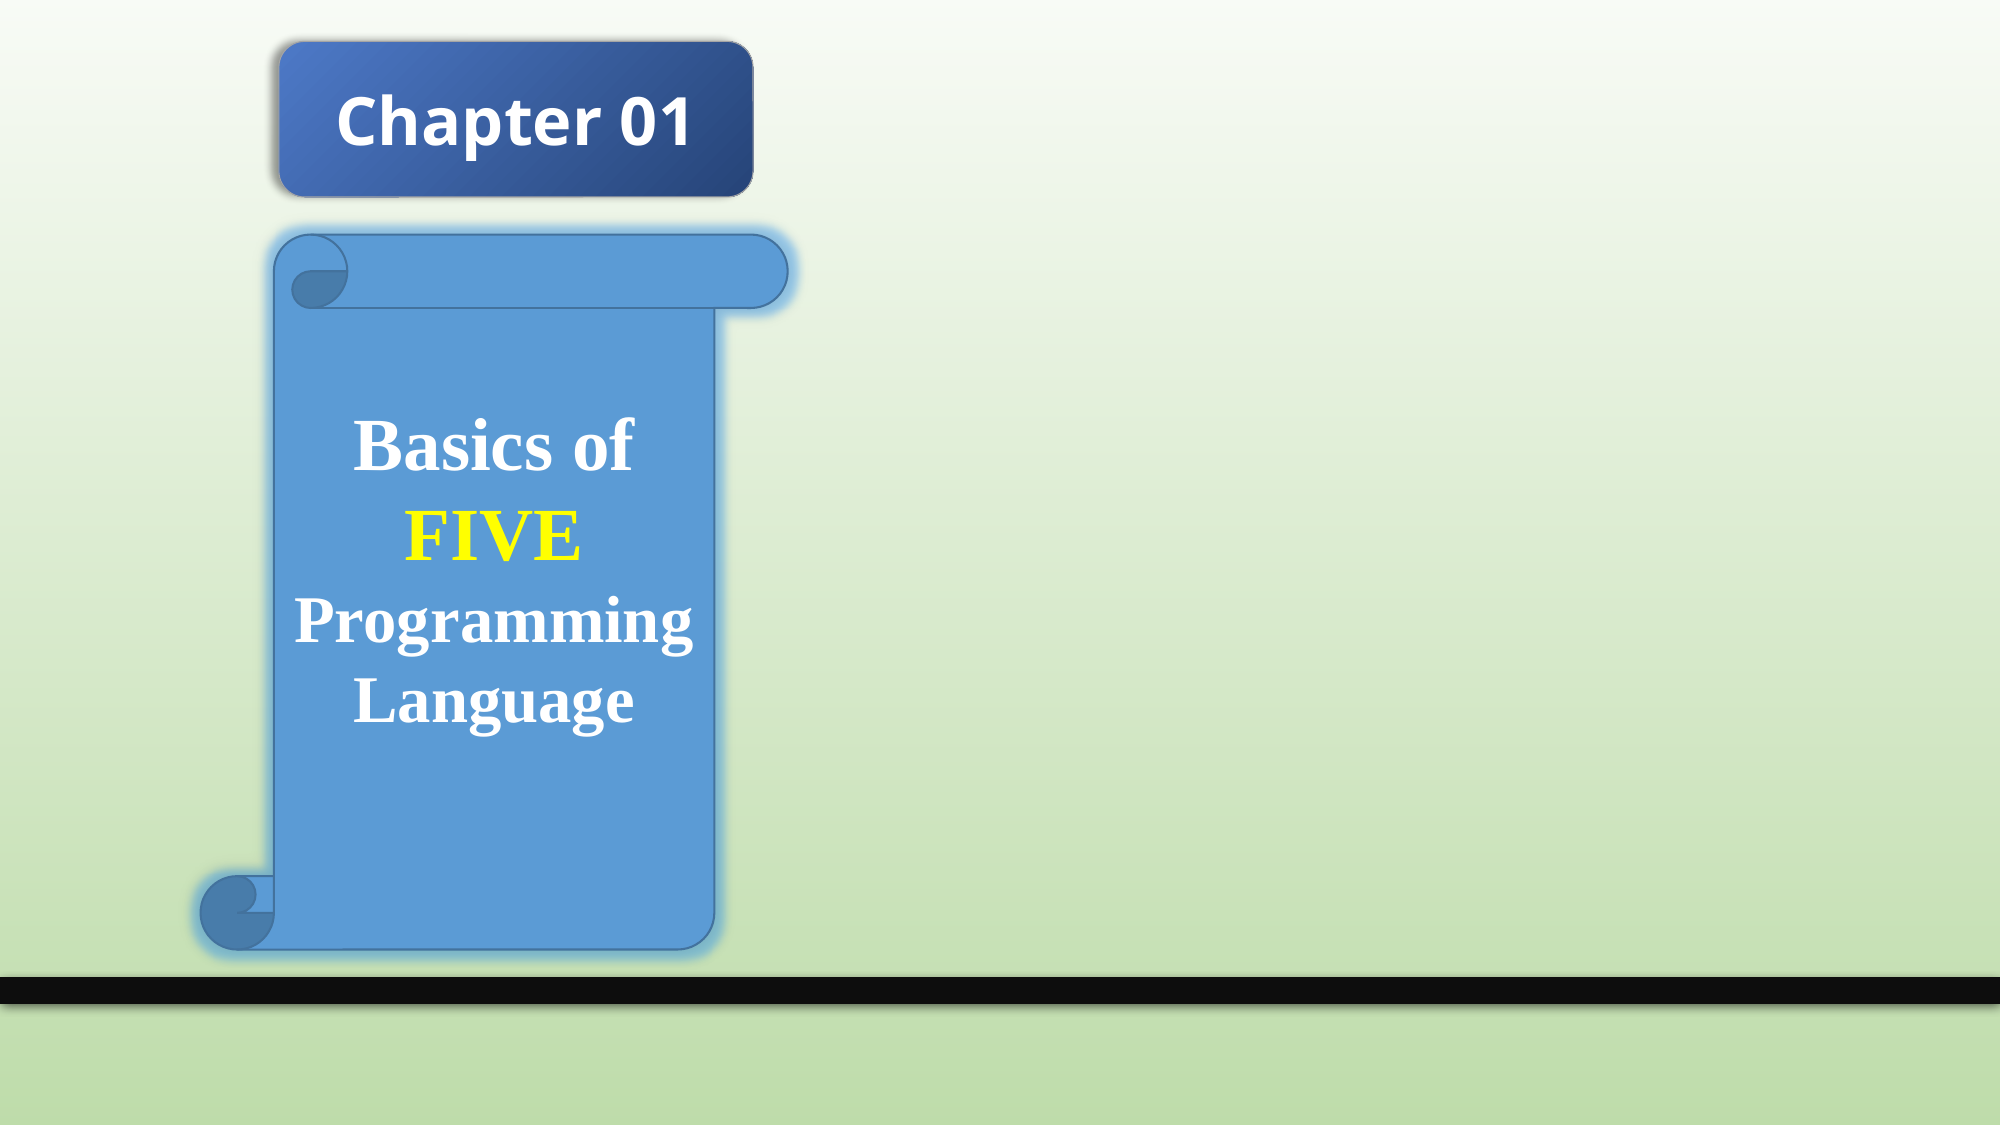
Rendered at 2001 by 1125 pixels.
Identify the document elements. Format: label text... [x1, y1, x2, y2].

text_box Basics of FIVE Programming Language [199, 233, 789, 951]
text_box [0, 977, 2000, 1004]
text_box Chapter 01 [278, 40, 754, 198]
